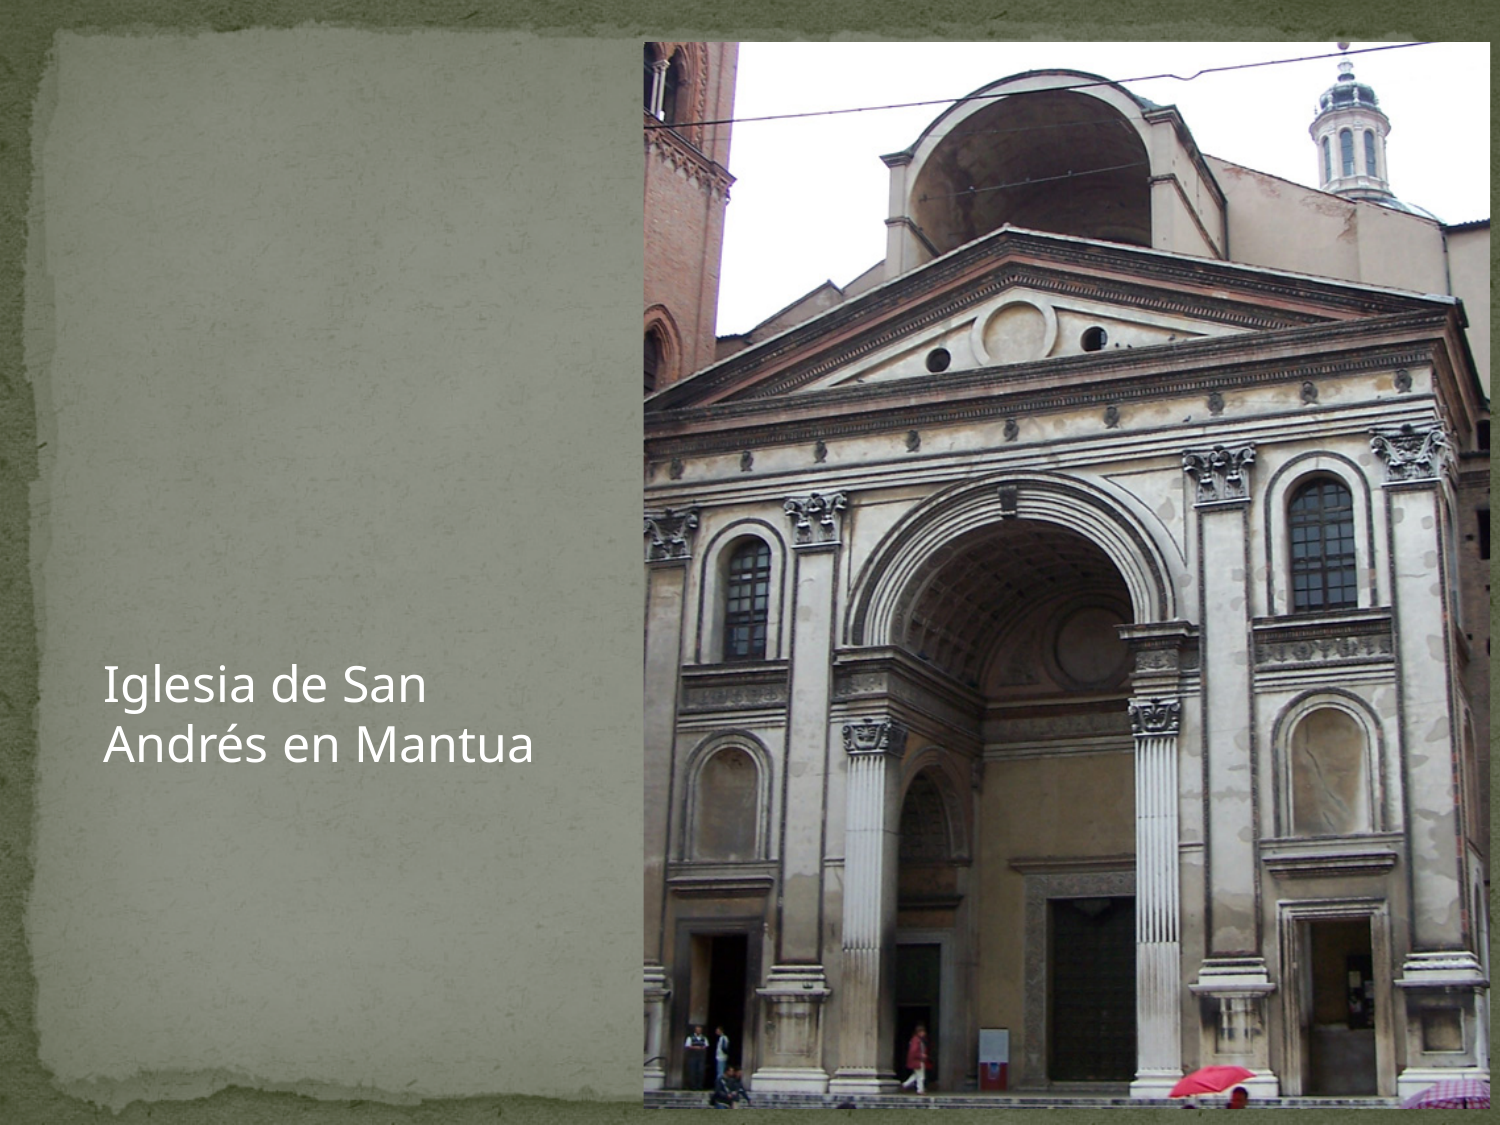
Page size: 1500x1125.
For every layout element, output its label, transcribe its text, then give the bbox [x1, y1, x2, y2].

picture [643, 42, 1491, 1109]
text_box Iglesia de San Andrés en Mantua [88, 645, 561, 780]
